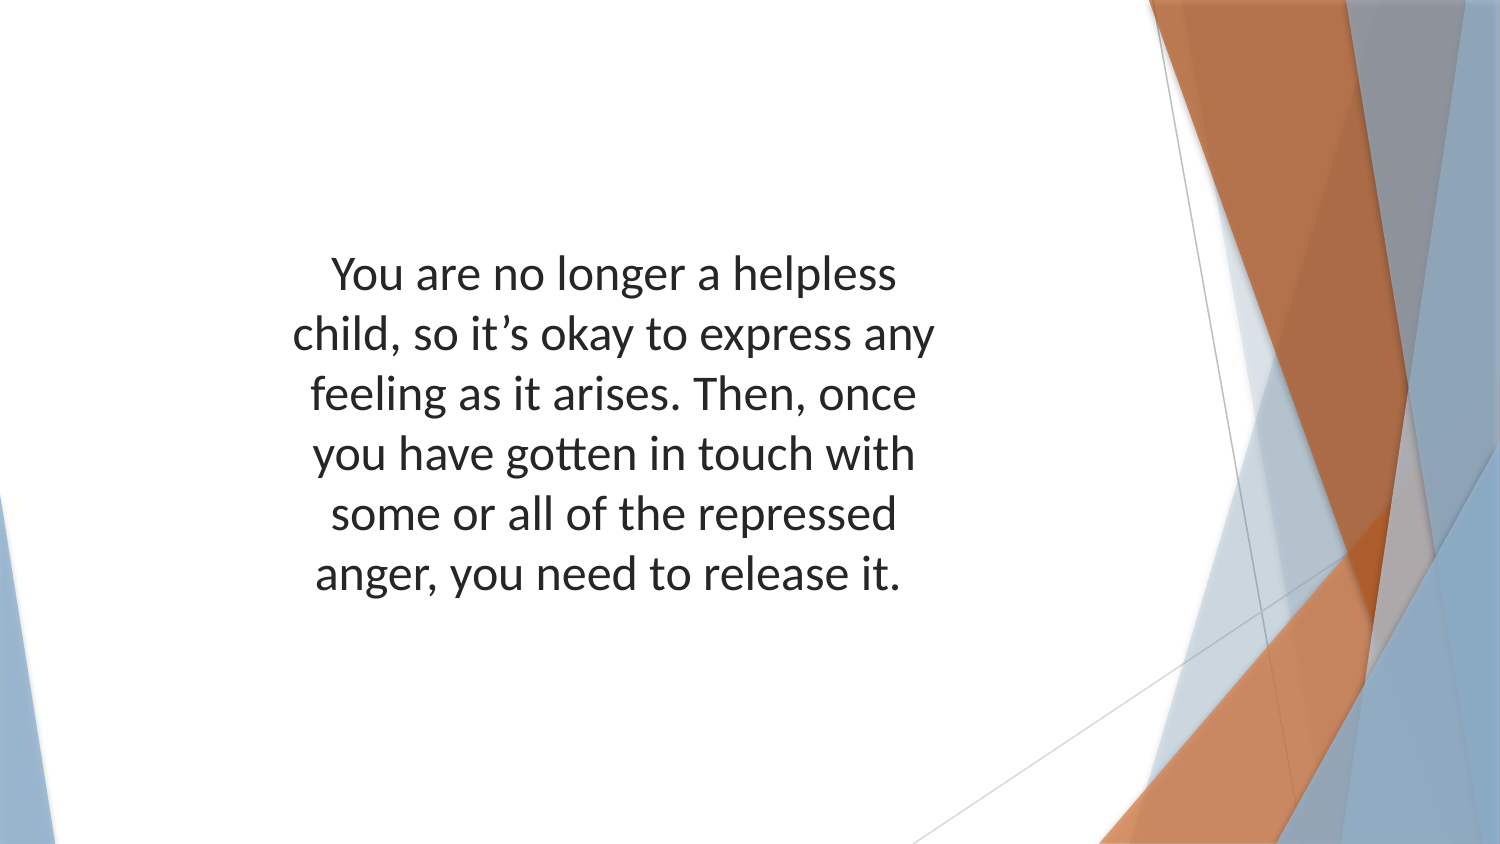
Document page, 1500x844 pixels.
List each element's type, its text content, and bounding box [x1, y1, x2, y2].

list You are no longer a helpless child, so it’s okay to express any feeling as it arises. Then, once you have gotten in touch with some or all of the repressed anger, you need to release it. [265, 232, 963, 647]
